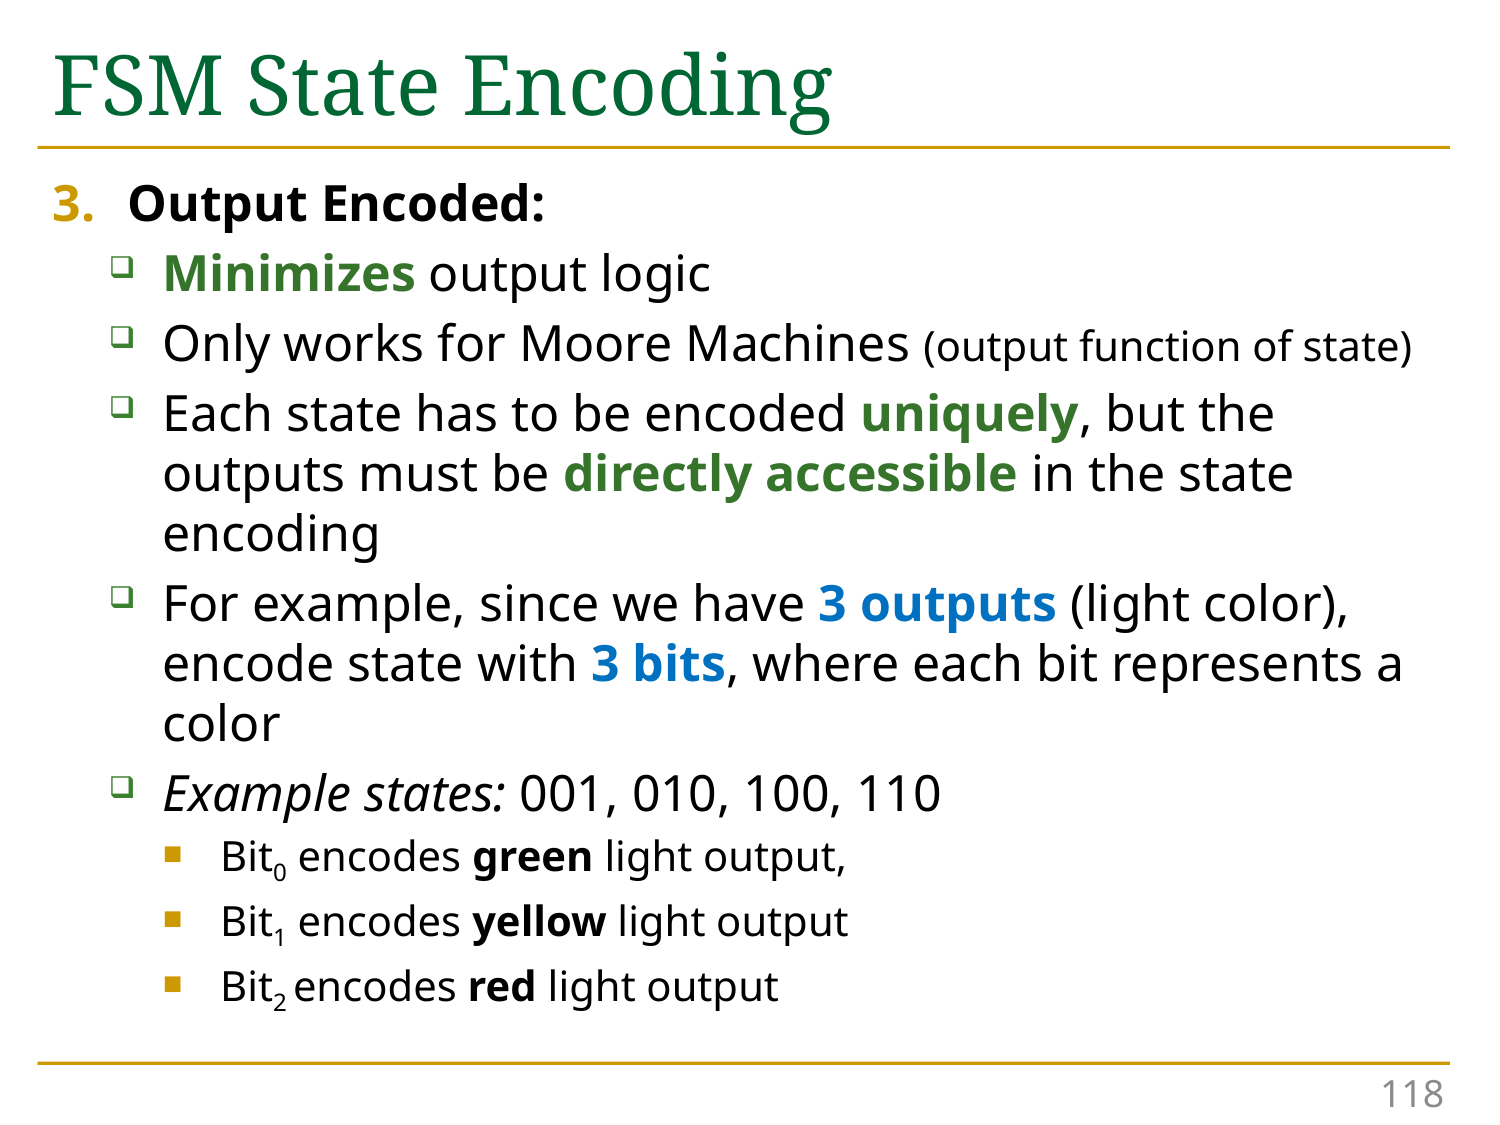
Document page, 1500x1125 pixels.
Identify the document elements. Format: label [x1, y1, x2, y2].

slide_number [1121, 1066, 1460, 1125]
list [37, 163, 1450, 1016]
title [37, 24, 1450, 163]
